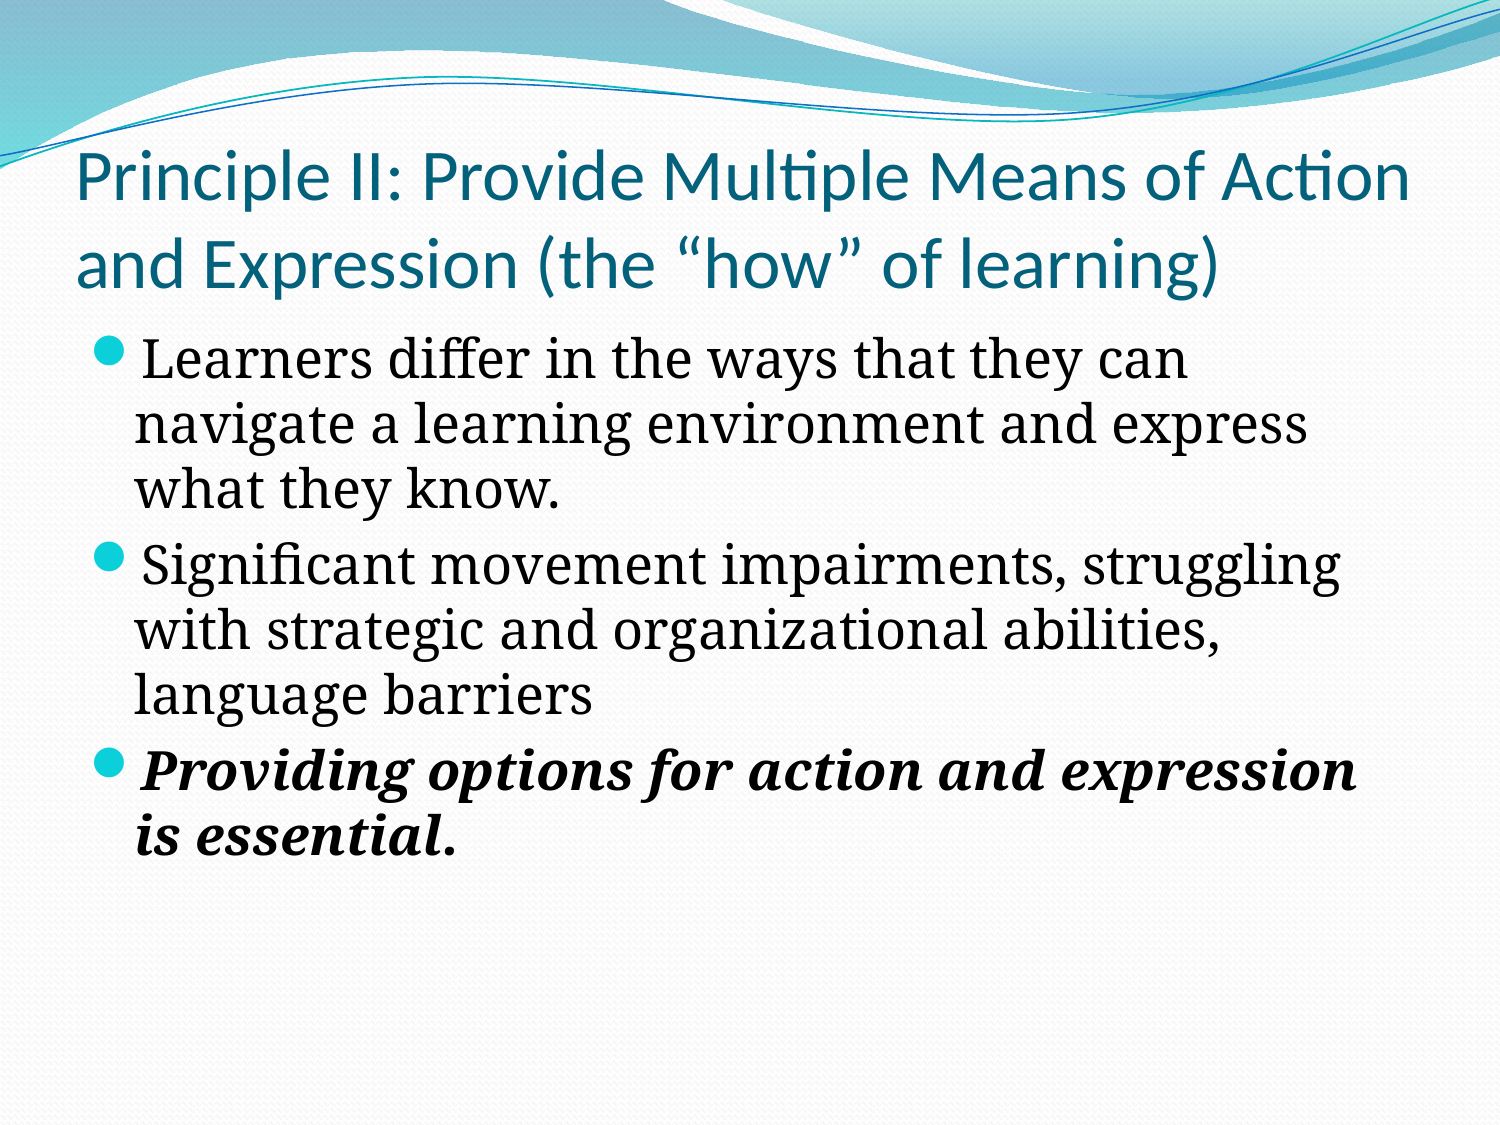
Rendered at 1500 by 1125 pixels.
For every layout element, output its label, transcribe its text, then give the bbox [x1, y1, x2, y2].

title Principle II: Provide Multiple Means of Action and Expression (the “how” of learning) [75, 115, 1425, 303]
list Learners differ in the ways that they can navigate a learning environment and express what they know. Significant movement impairments, struggling with strategic and organizational abilities, language barriers Providing options for action and expression is essential. [75, 317, 1425, 1038]
